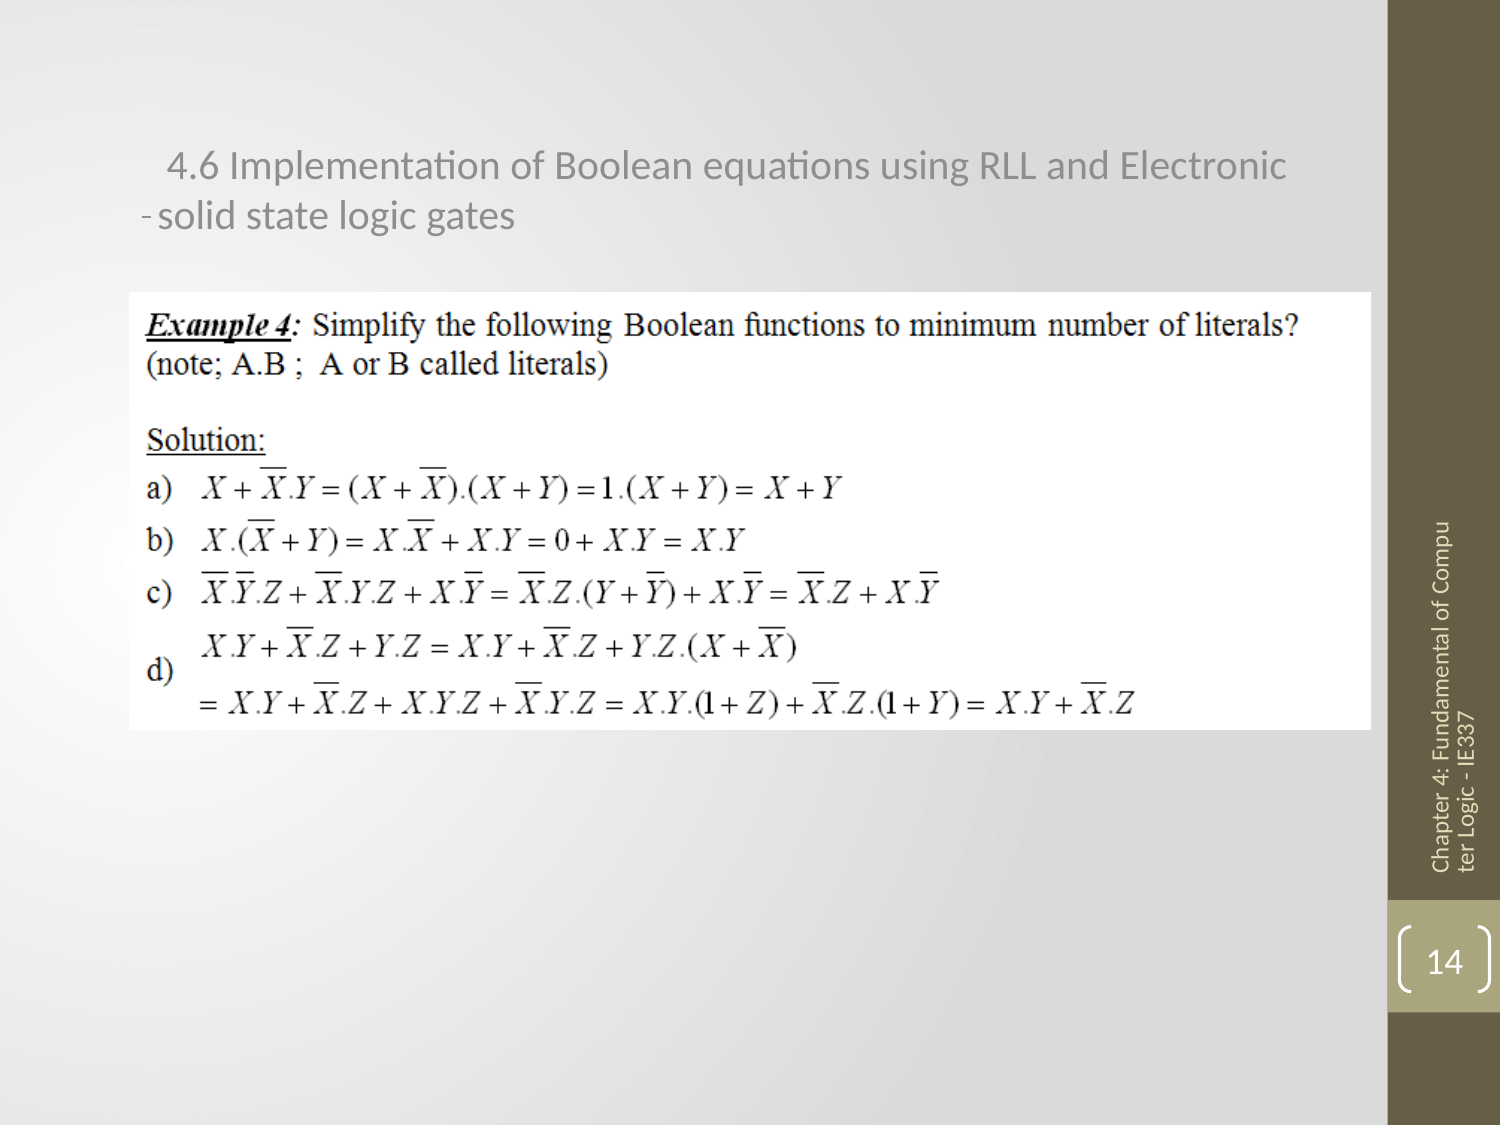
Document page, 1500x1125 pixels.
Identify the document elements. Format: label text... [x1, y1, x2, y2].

subtitle [117, 105, 1325, 200]
text_box 4.6 Implementation of Boolean equations using RLL and Electronic solid state logic gates [142, 130, 1350, 225]
footer Chapter 4: Fundamental of Computer Logic - IE337 [1408, 500, 1469, 889]
slide_number 14 [1397, 925, 1492, 994]
picture [128, 292, 1372, 730]
